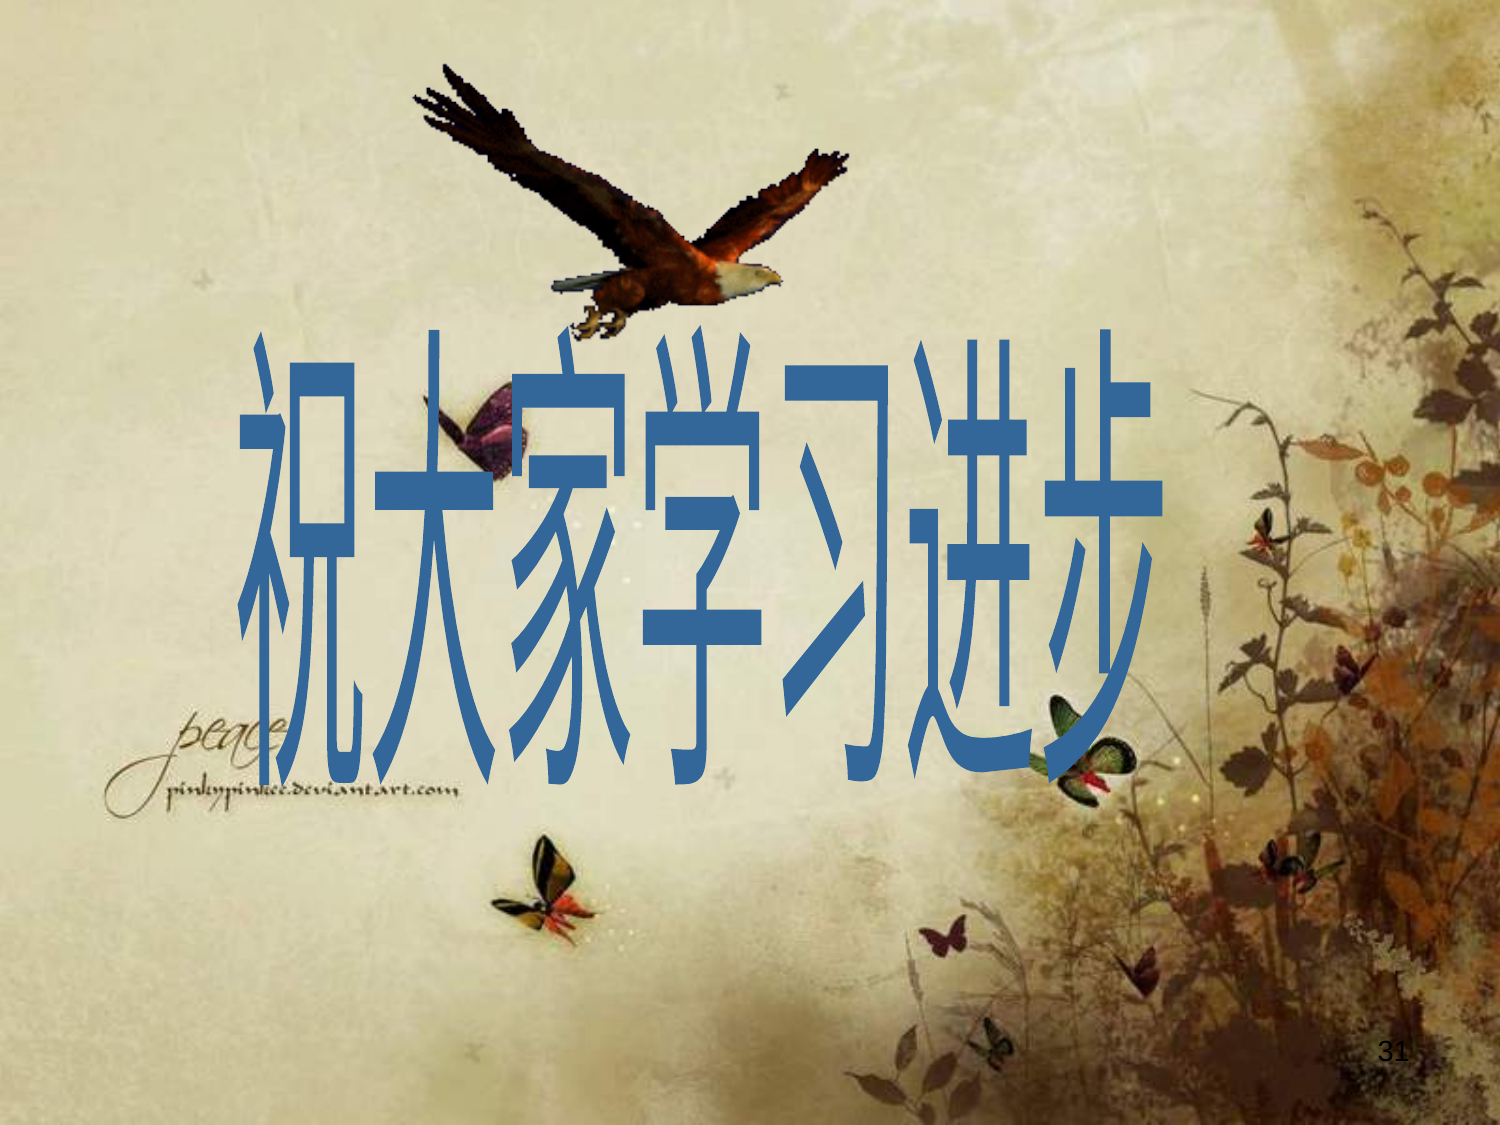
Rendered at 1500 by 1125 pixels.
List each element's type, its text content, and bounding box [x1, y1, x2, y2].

slide_number 31 [1074, 1024, 1426, 1103]
picture [0, 0, 1500, 1125]
